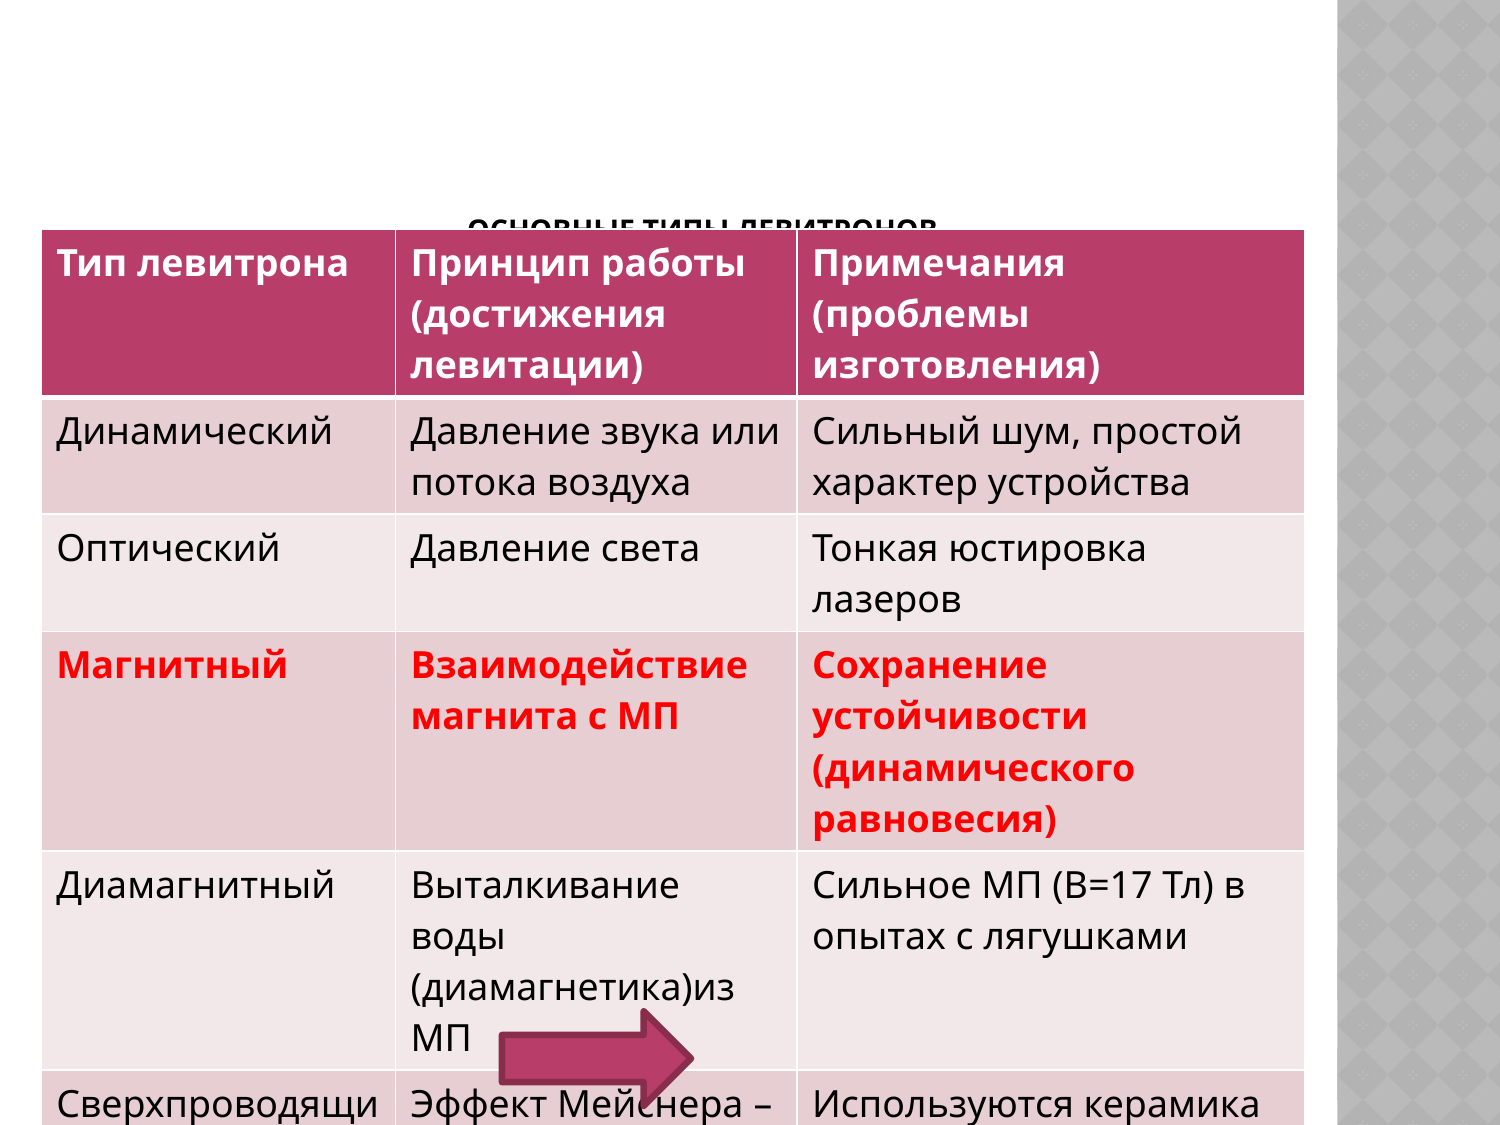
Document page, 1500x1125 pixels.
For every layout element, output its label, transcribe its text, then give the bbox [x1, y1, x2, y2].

table_cell Сильное МП (В=17 Тл) в опытах с лягушками [798, 852, 1304, 1069]
table_cell Сильный шум, простой характер устройства [798, 400, 1304, 513]
table_cell Сохранение устойчивости (динамического равновесия) [798, 632, 1304, 850]
table_cell Эффект Мейснера – выталкивание МП из сверхпроводника [396, 1071, 796, 1125]
table_header Тип левитрона [42, 230, 395, 395]
table_cell Давление звука или потока воздуха [396, 400, 796, 513]
table_cell Выталкивание воды (диамагнетика)из МП [396, 852, 796, 1069]
table_header Принцип работы (достижения левитации) [396, 230, 796, 395]
title Основные ТИПЫ левитронов и принципы их работы [17, 0, 1388, 315]
text_box [498, 1008, 695, 1110]
table_header Примечания (проблемы изготовления) [798, 230, 1304, 395]
table_cell Динамический [42, 400, 395, 513]
table_cell Тонкая юстировка лазеров [798, 515, 1304, 631]
table_cell Магнитный [42, 632, 395, 850]
table_cell Сверхпроводящий [42, 1071, 395, 1125]
table_cell Оптический [42, 515, 395, 631]
table_cell Используются керамика (оксид иттрия бария меди) и жидкий азот [798, 1071, 1304, 1125]
table_cell Диамагнитный [42, 852, 395, 1069]
table_cell Взаимодействие магнита с МП [396, 632, 796, 850]
table_cell Давление света [396, 515, 796, 631]
